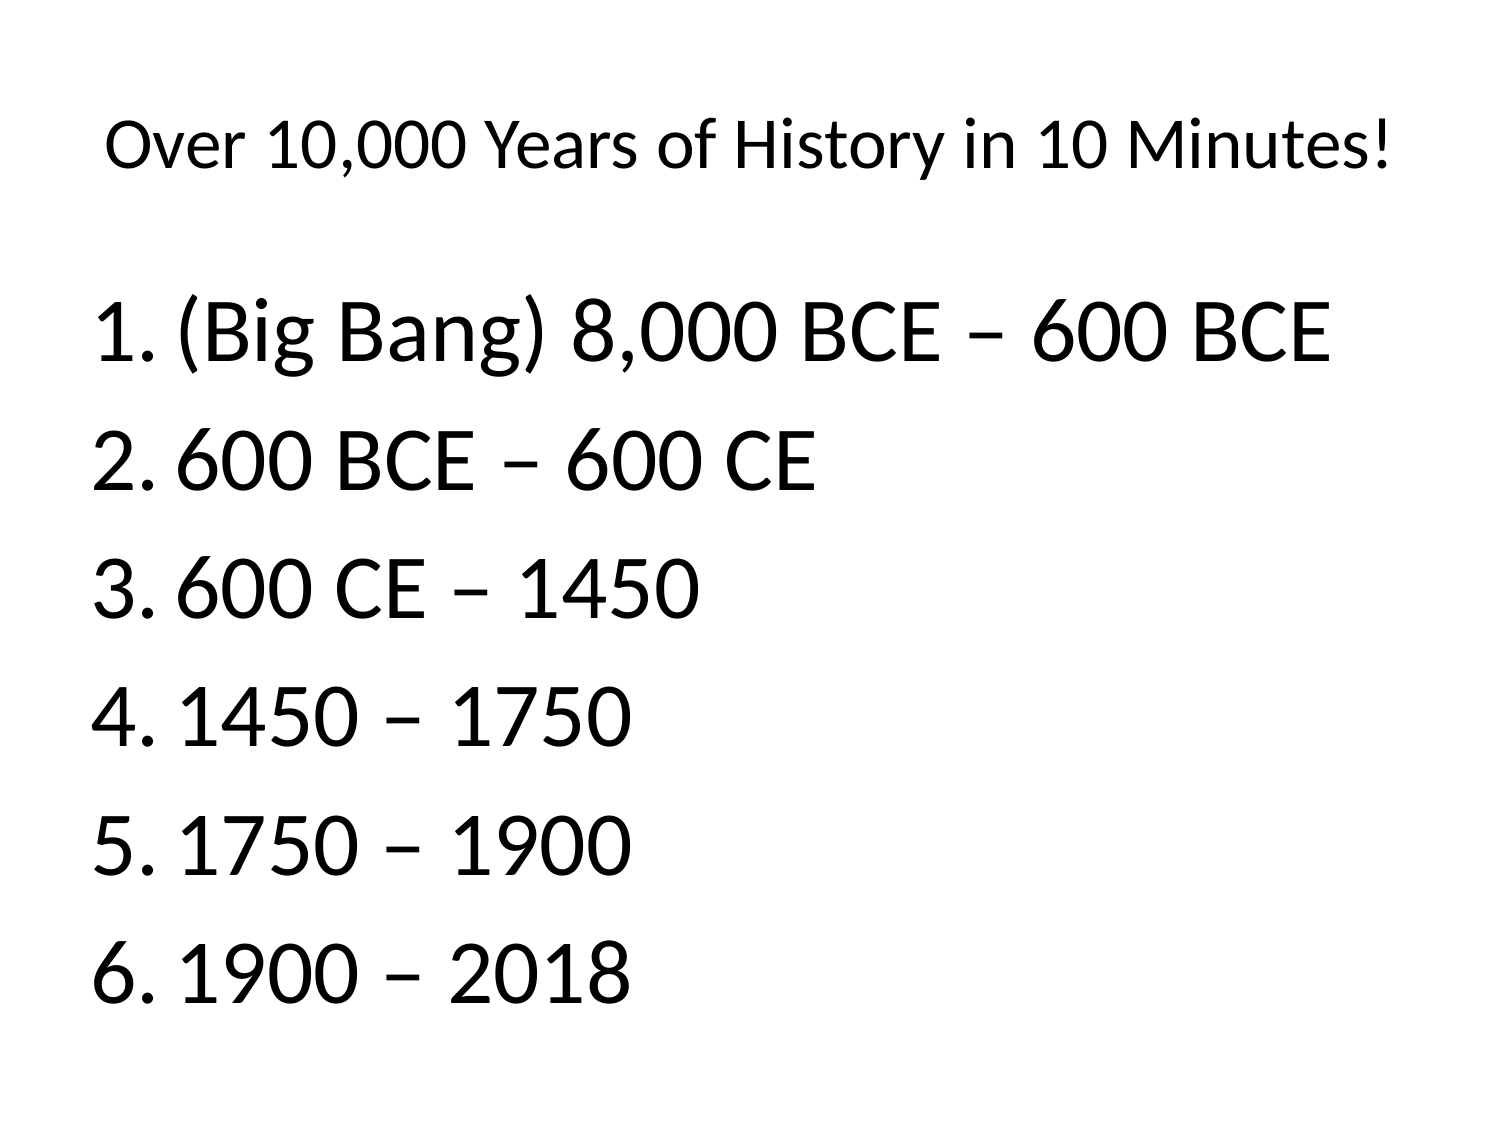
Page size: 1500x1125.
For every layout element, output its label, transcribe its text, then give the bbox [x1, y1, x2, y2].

list (Big Bang) 8,000 BCE – 600 BCE 600 BCE – 600 CE 600 CE – 1450 1450 – 1750 1750 – 1900 1900 – 2018 [75, 262, 1425, 1101]
title Over 10,000 Years of History in 10 Minutes! [75, 45, 1425, 233]
